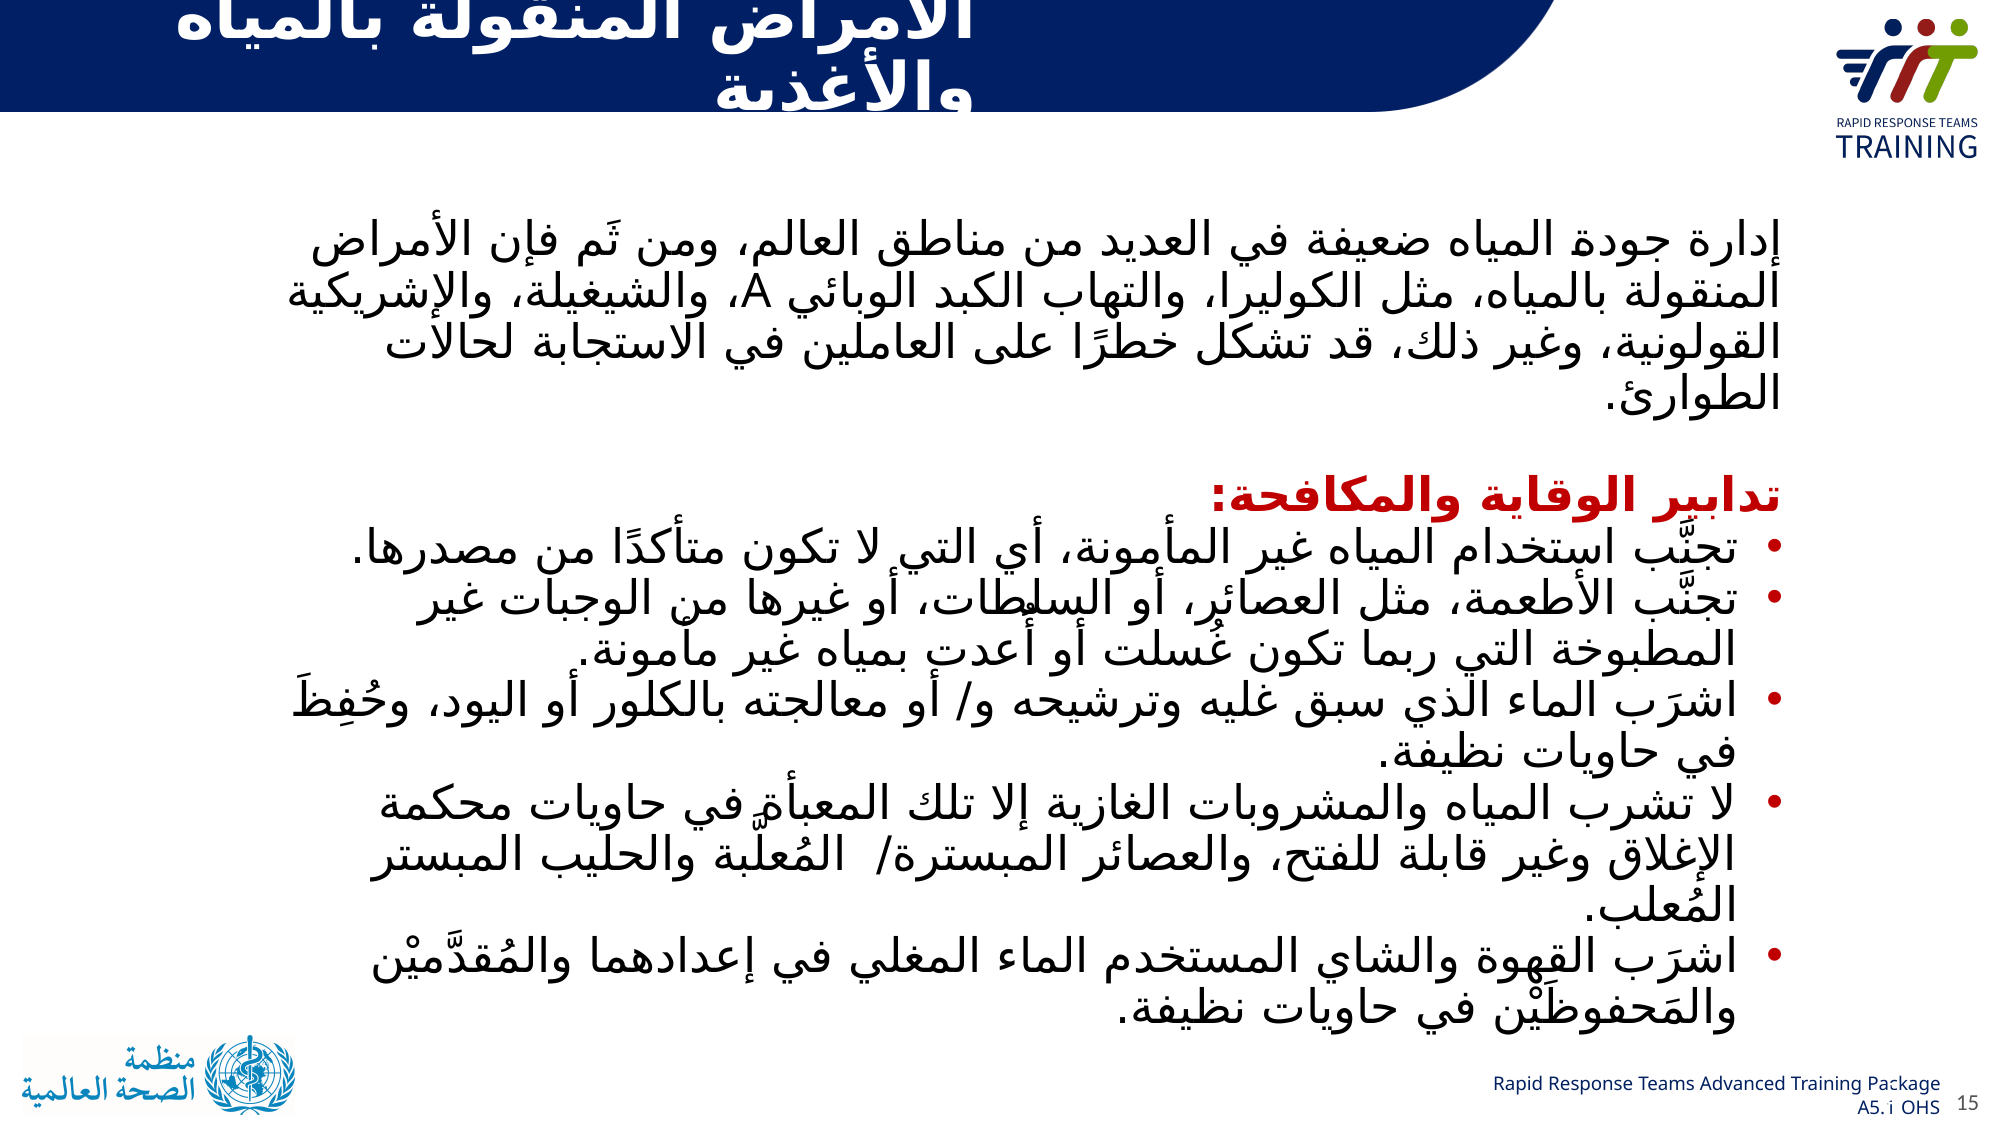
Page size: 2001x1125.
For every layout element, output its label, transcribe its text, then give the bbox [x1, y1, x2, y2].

picture [252, 1050, 258, 1059]
picture [0, 0, 1578, 112]
picture [252, 1035, 264, 1050]
list إدارة جودة المياه ضعيفة في العديد من مناطق العالم، ومن ثَم فإن الأمراض المنقولة بالمياه، مثل الكوليرا، والتهاب الكبد الوبائي A، والشيغيلة، والإشريكية القولونية، وغير ذلك، قد تشكل خطرًا على العاملين في الاستجابة لحالات الطوارئ. تدابير الوقاية والمكافحة: تجنَّب استخدام المياه غير المأمونة، أي التي لا تكون متأكدًا من مصدرها. تجنَّب الأطعمة، مثل العصائر، أو السلطات، أو غيرها من الوجبات غير المطبوخة التي ربما تكون غُسلت أو أُعدت بمياه غير مأمونة. اشرَب الماء الذي سبق غليه وترشيحه و/ أو معالجته بالكلور أو اليود، وحُفِظَ في حاويات نظيفة. لا تشرب المياه والمشروبات الغازية إلا تلك المعبأة في حاويات محكمة الإغلاق وغير قابلة للفتح، والعصائر المبسترة/ المُعلَّبة والحليب المبستر المُعلب. اشرَب القهوة والشاي المستخدم الماء المغلي في إعدادهما والمُقدَّميْن والمَحفوظَيْن في حاويات نظيفة. [264, 207, 1792, 1095]
picture [258, 1060, 264, 1067]
title الأمراض المنقولة بالمياه والأغذية [32, 0, 985, 107]
slide_number 15 [1882, 1037, 1930, 1092]
picture [22, 1035, 295, 1115]
picture [1835, 19, 1978, 167]
